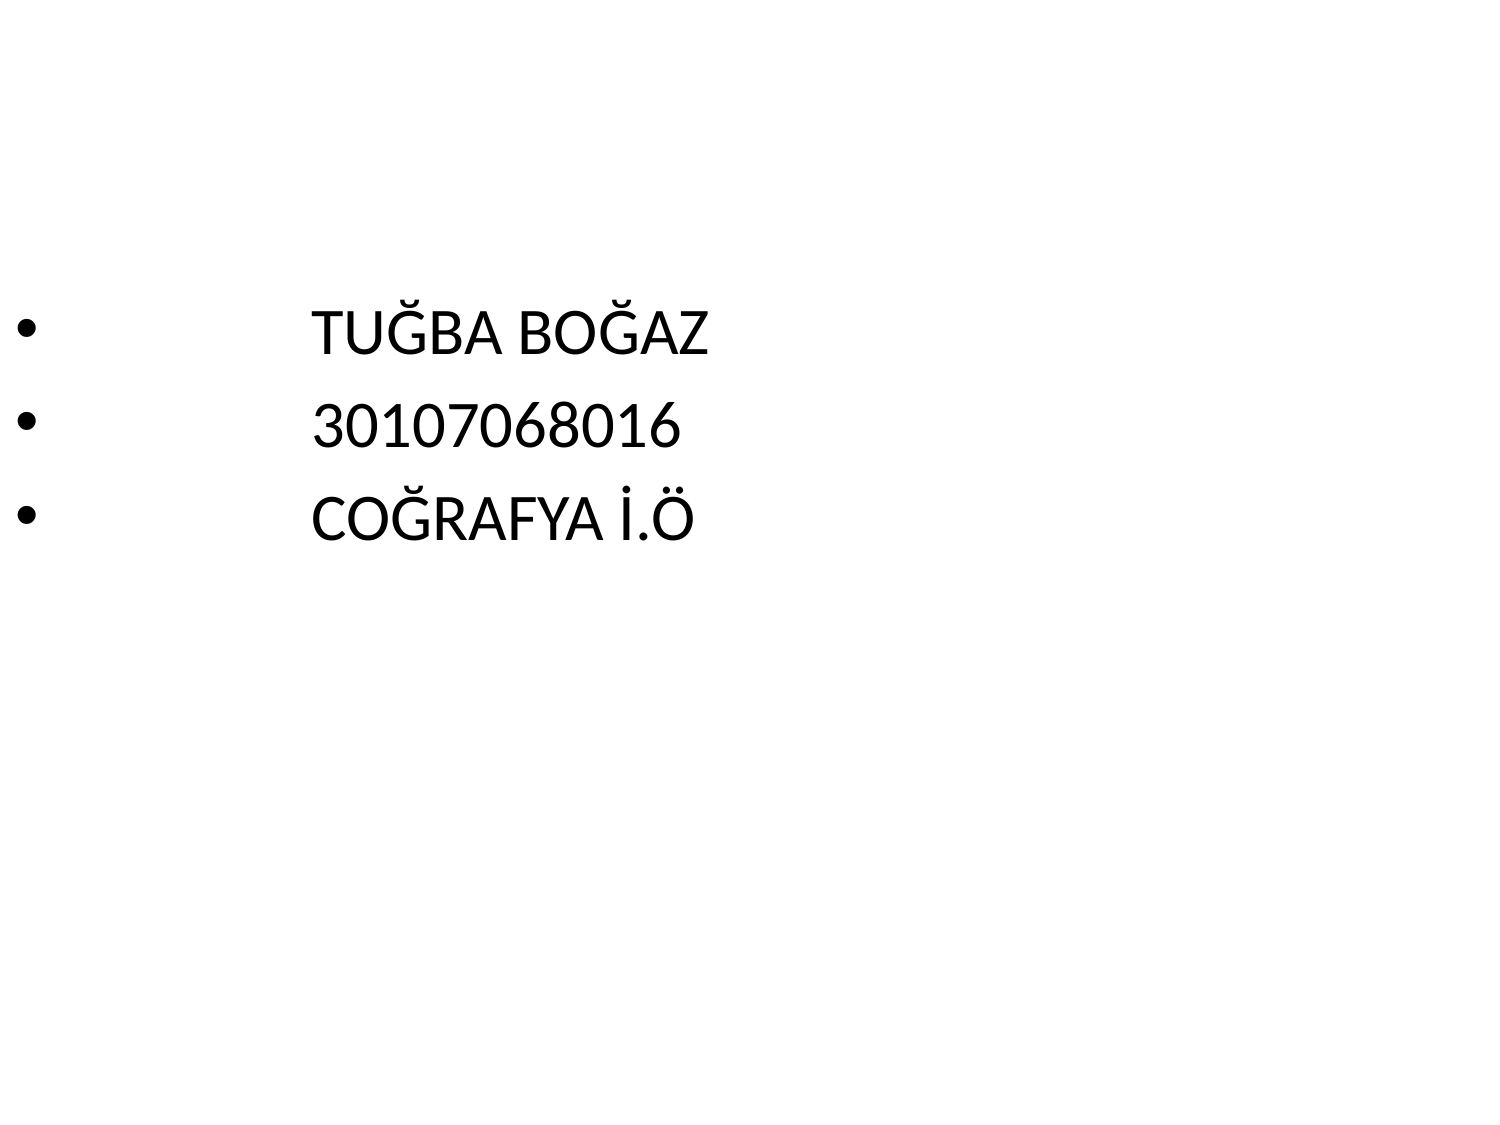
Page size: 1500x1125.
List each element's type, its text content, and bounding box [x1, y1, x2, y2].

list TUĞBA BOĞAZ 30107068016 COĞRAFYA İ.Ö [0, 0, 1500, 1125]
